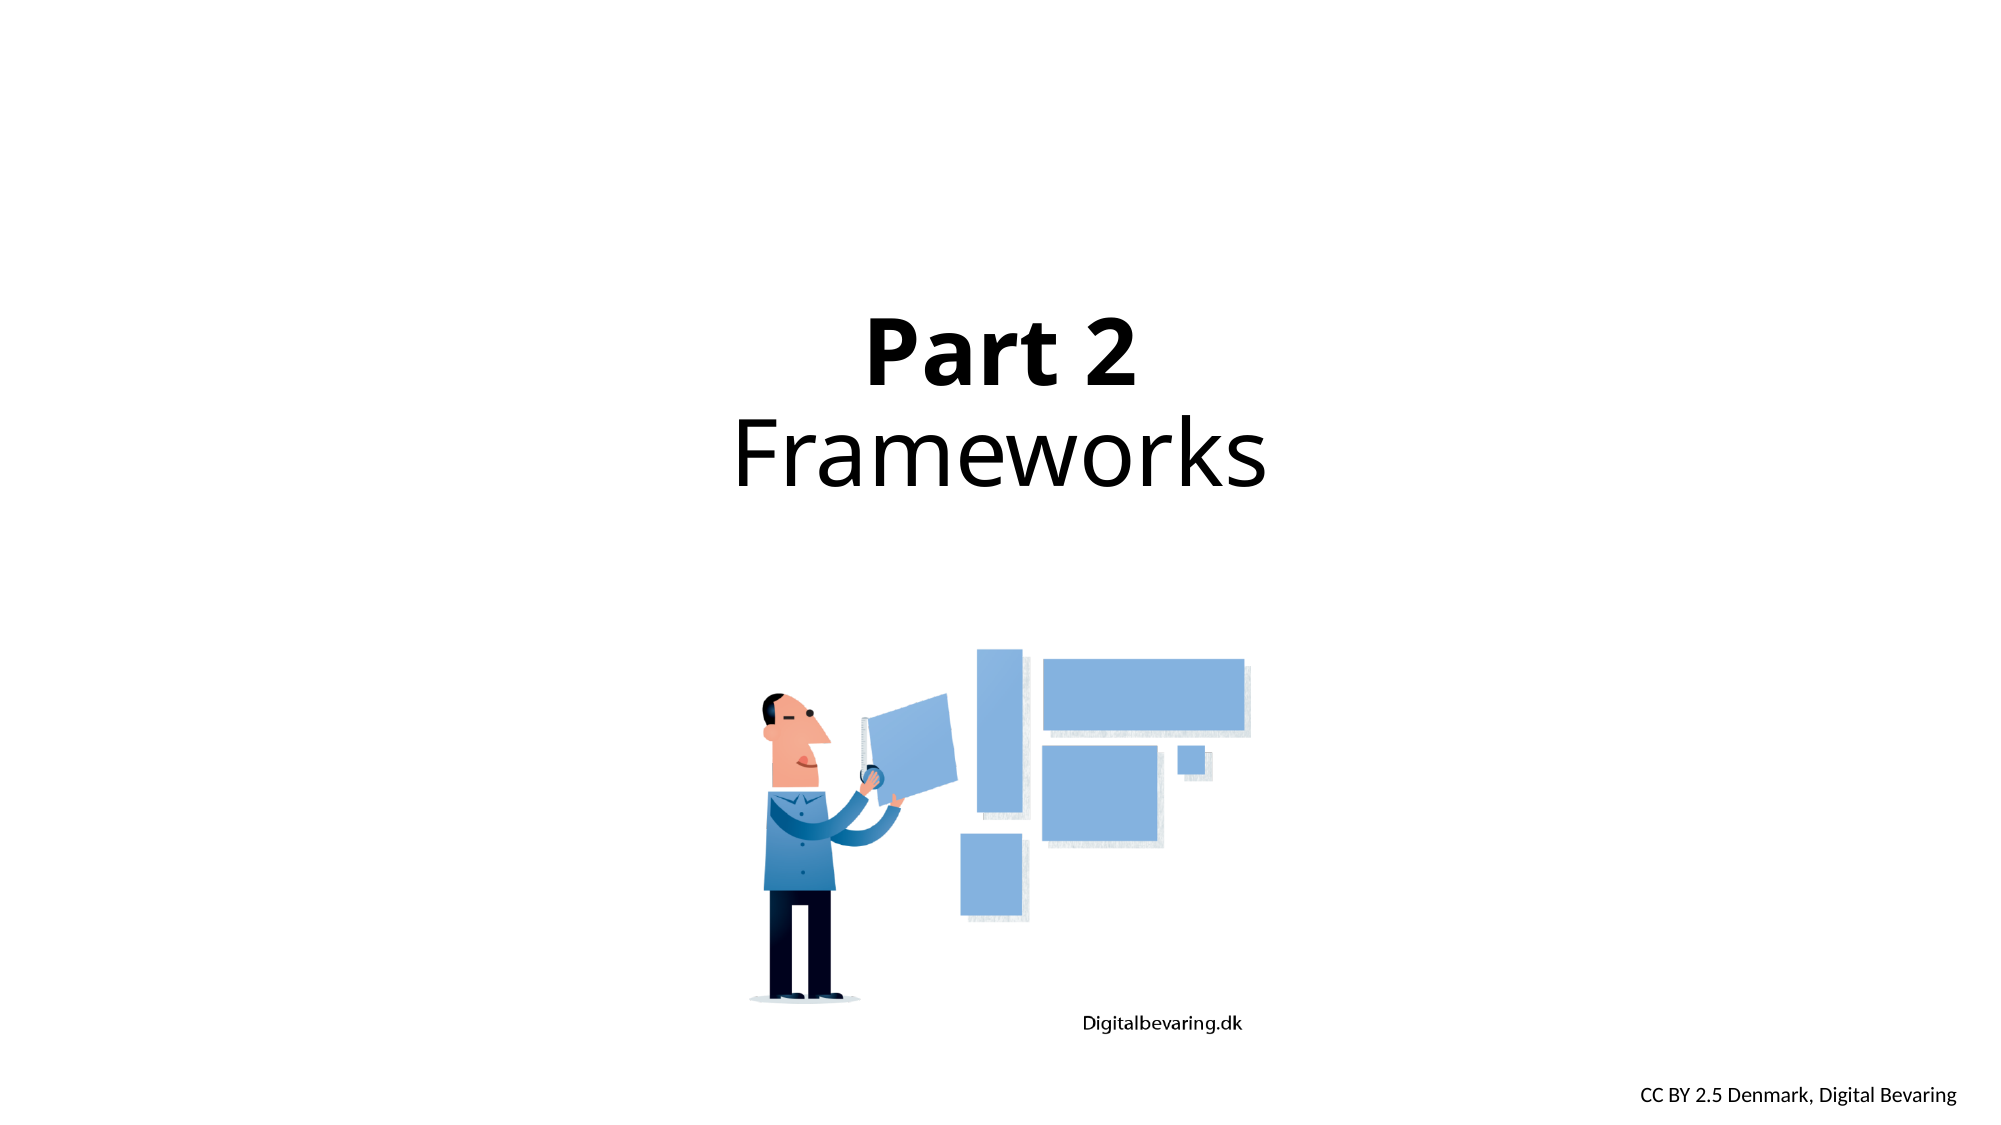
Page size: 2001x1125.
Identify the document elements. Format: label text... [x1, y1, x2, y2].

title Part 2 Frameworks [0, 296, 2000, 515]
text_box CC BY 2.5 Denmark, Digital Bevaring [1625, 1072, 1980, 1114]
picture [749, 625, 1251, 1044]
